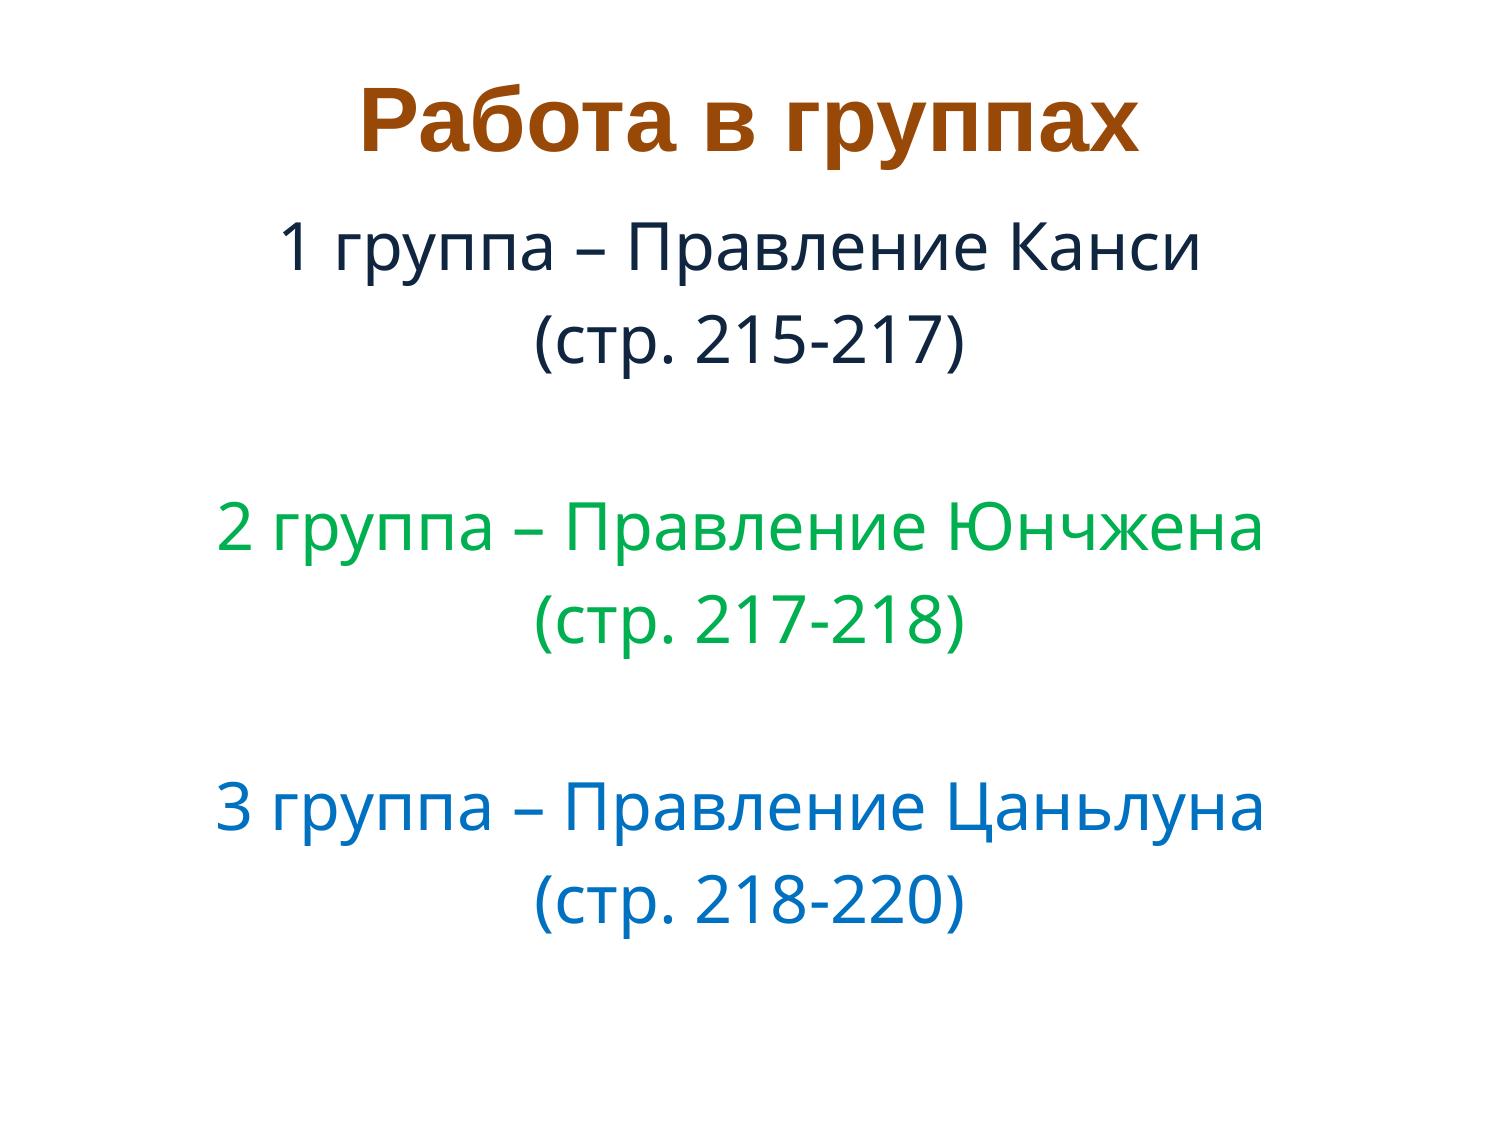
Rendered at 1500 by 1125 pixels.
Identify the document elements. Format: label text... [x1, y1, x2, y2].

list 1 группа – Правление Канси (стр. 215-217) 2 группа – Правление Юнчжена (стр. 217-218) 3 группа – Правление Цаньлуна (стр. 218-220) [0, 196, 1500, 1005]
title Работа в группах [75, 45, 1425, 185]
